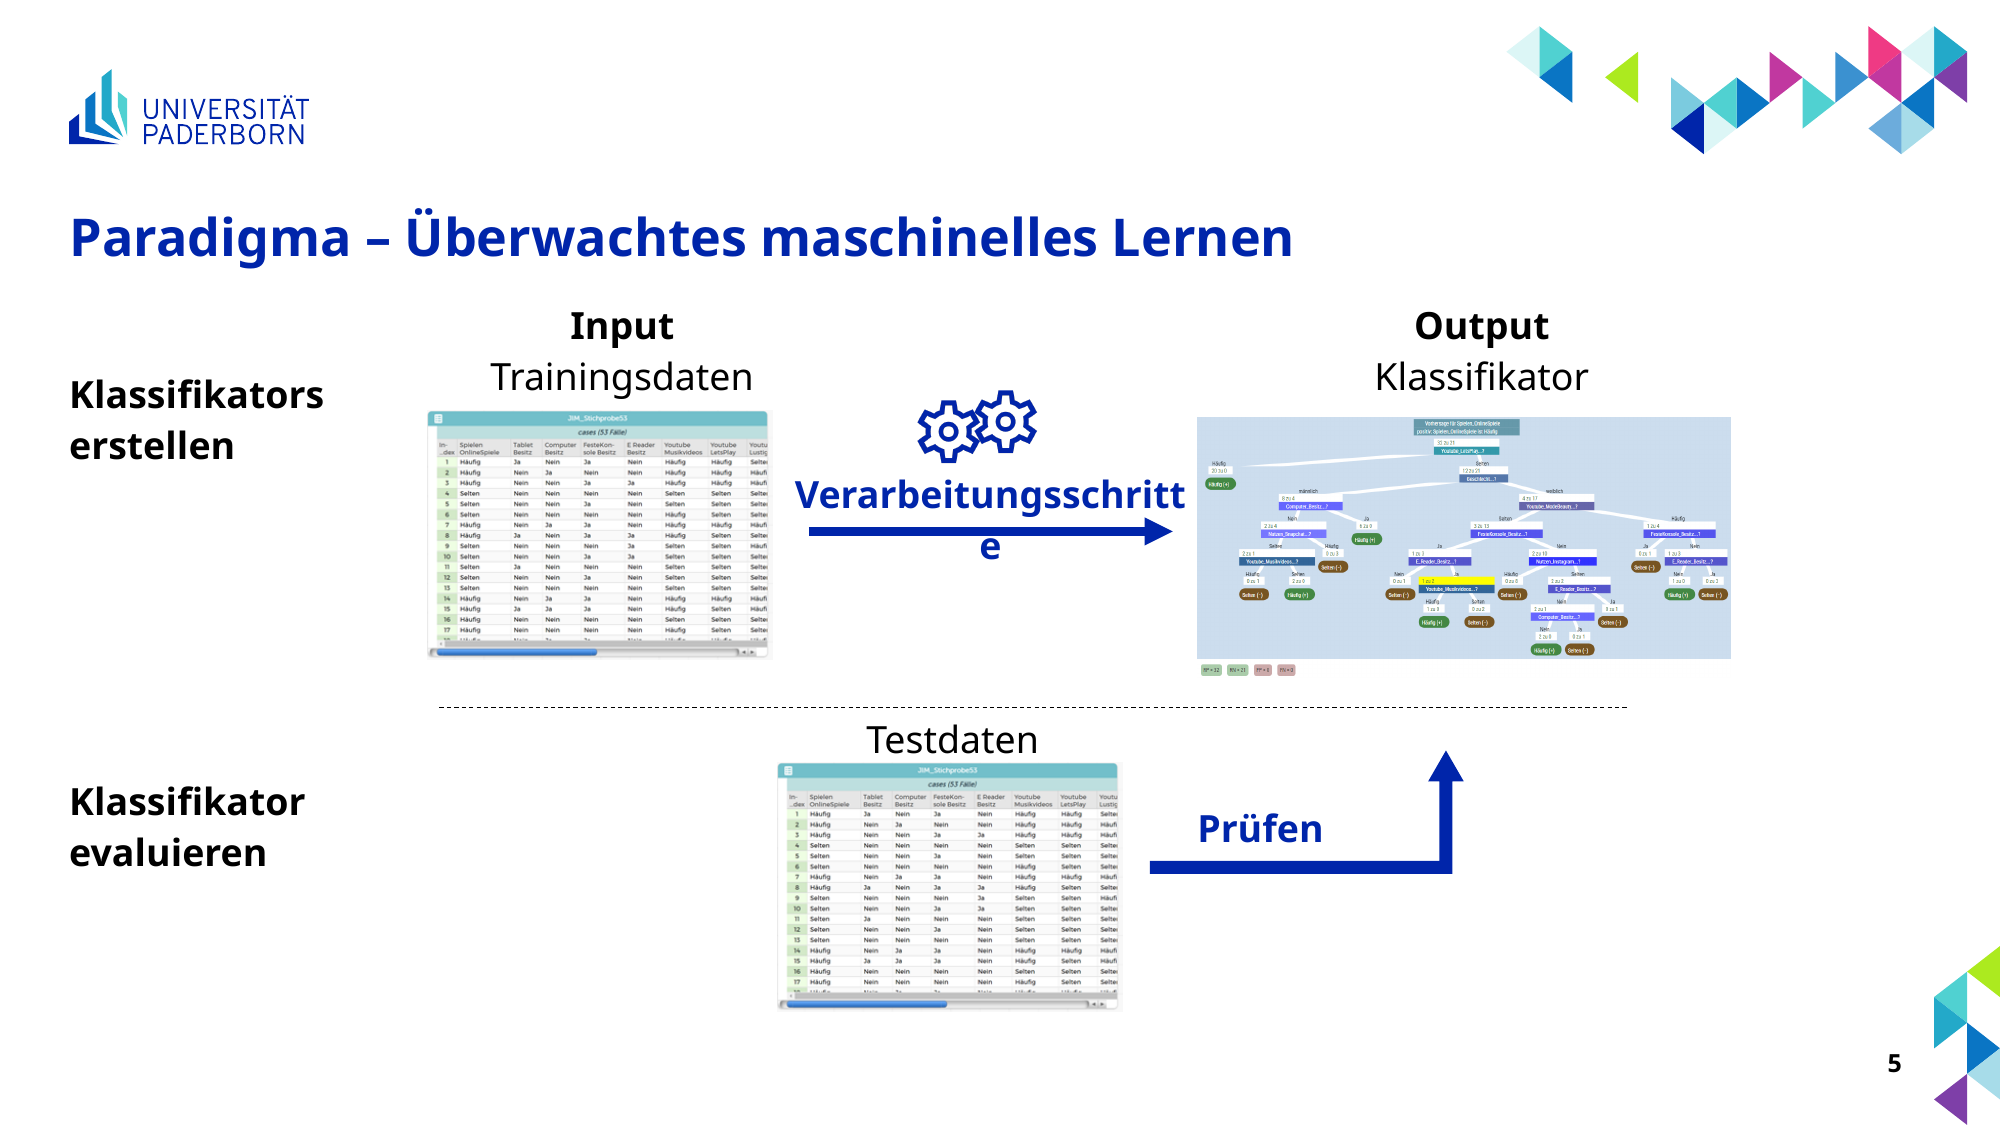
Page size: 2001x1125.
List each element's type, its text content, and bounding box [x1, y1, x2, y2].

picture [911, 384, 1043, 469]
text_box Output Klassifikator [1307, 296, 1657, 394]
slide_number 5 [1819, 1052, 1902, 1083]
title Paradigma – Überwachtes maschinelles Lernen [69, 204, 1902, 282]
text_box Input Trainingsdaten [447, 296, 798, 420]
text_box Klassifikators erstellen Klassifikator evaluieren [69, 320, 426, 976]
picture [774, 758, 1123, 1015]
picture [1196, 417, 1731, 678]
text_box Verarbeitungsschritte [787, 465, 1194, 589]
text_box Prüfen [1123, 799, 1464, 923]
text_box [1426, 748, 1466, 799]
picture [424, 406, 773, 663]
text_box Testdaten [777, 710, 1128, 799]
